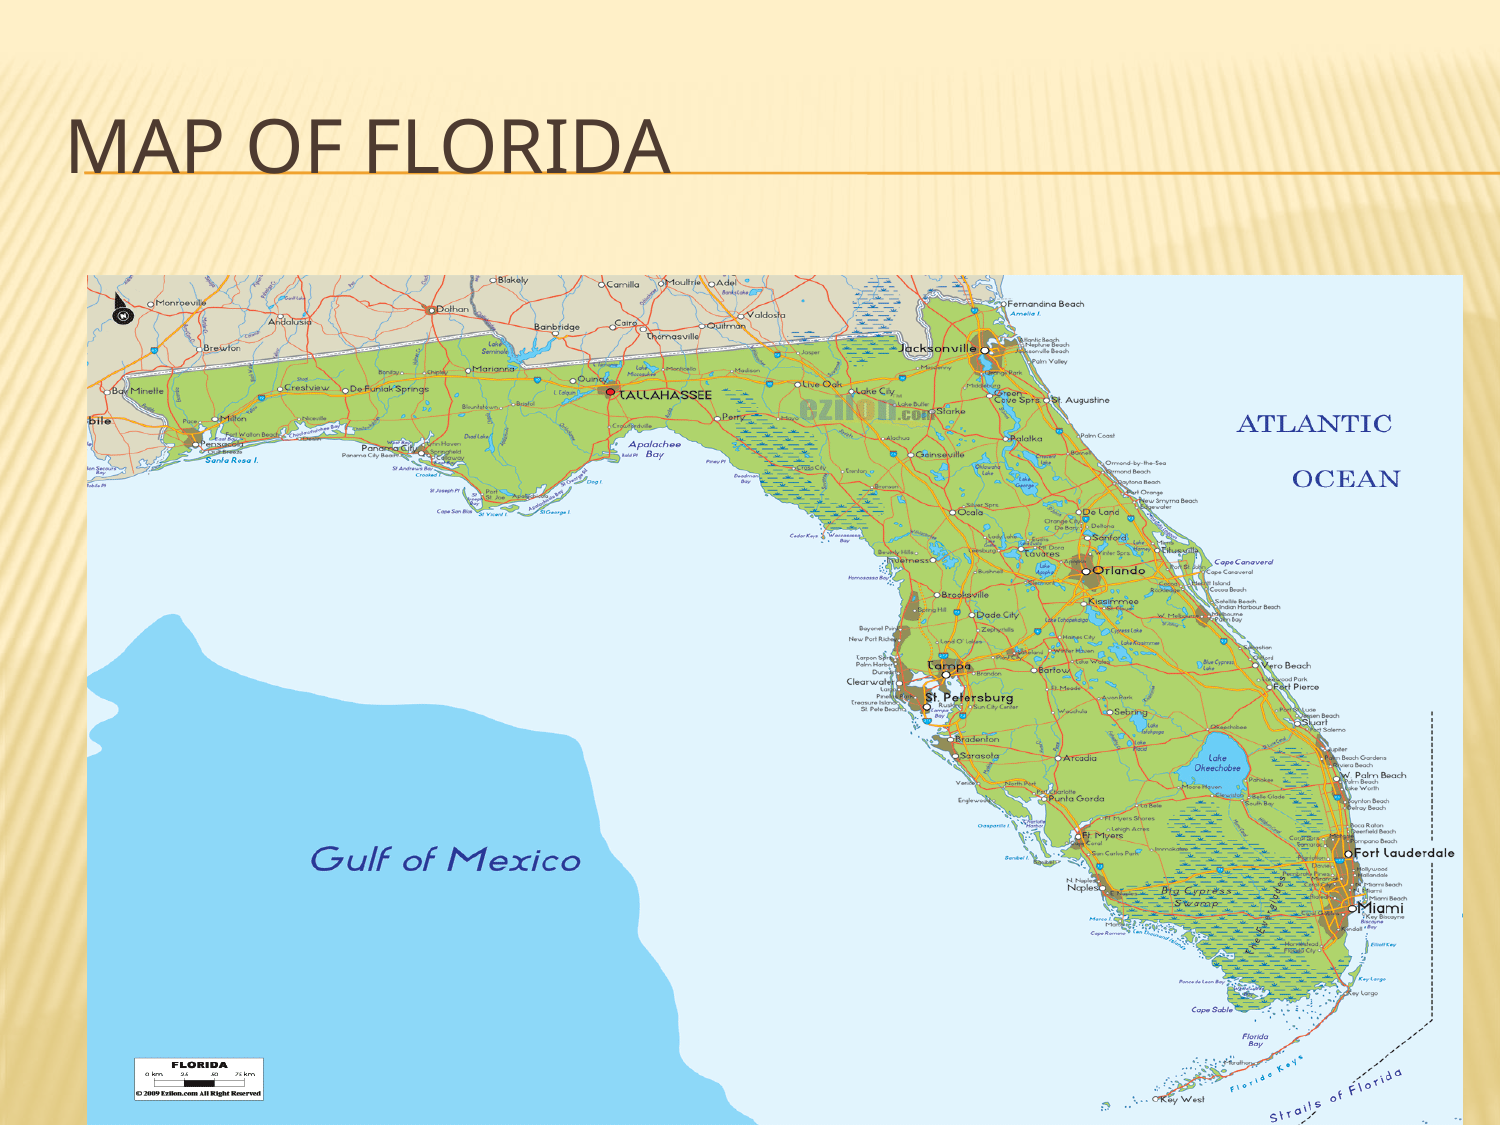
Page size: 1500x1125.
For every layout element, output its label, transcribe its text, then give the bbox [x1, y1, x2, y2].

picture [87, 275, 1463, 1125]
title Map of florida [50, 75, 1475, 213]
